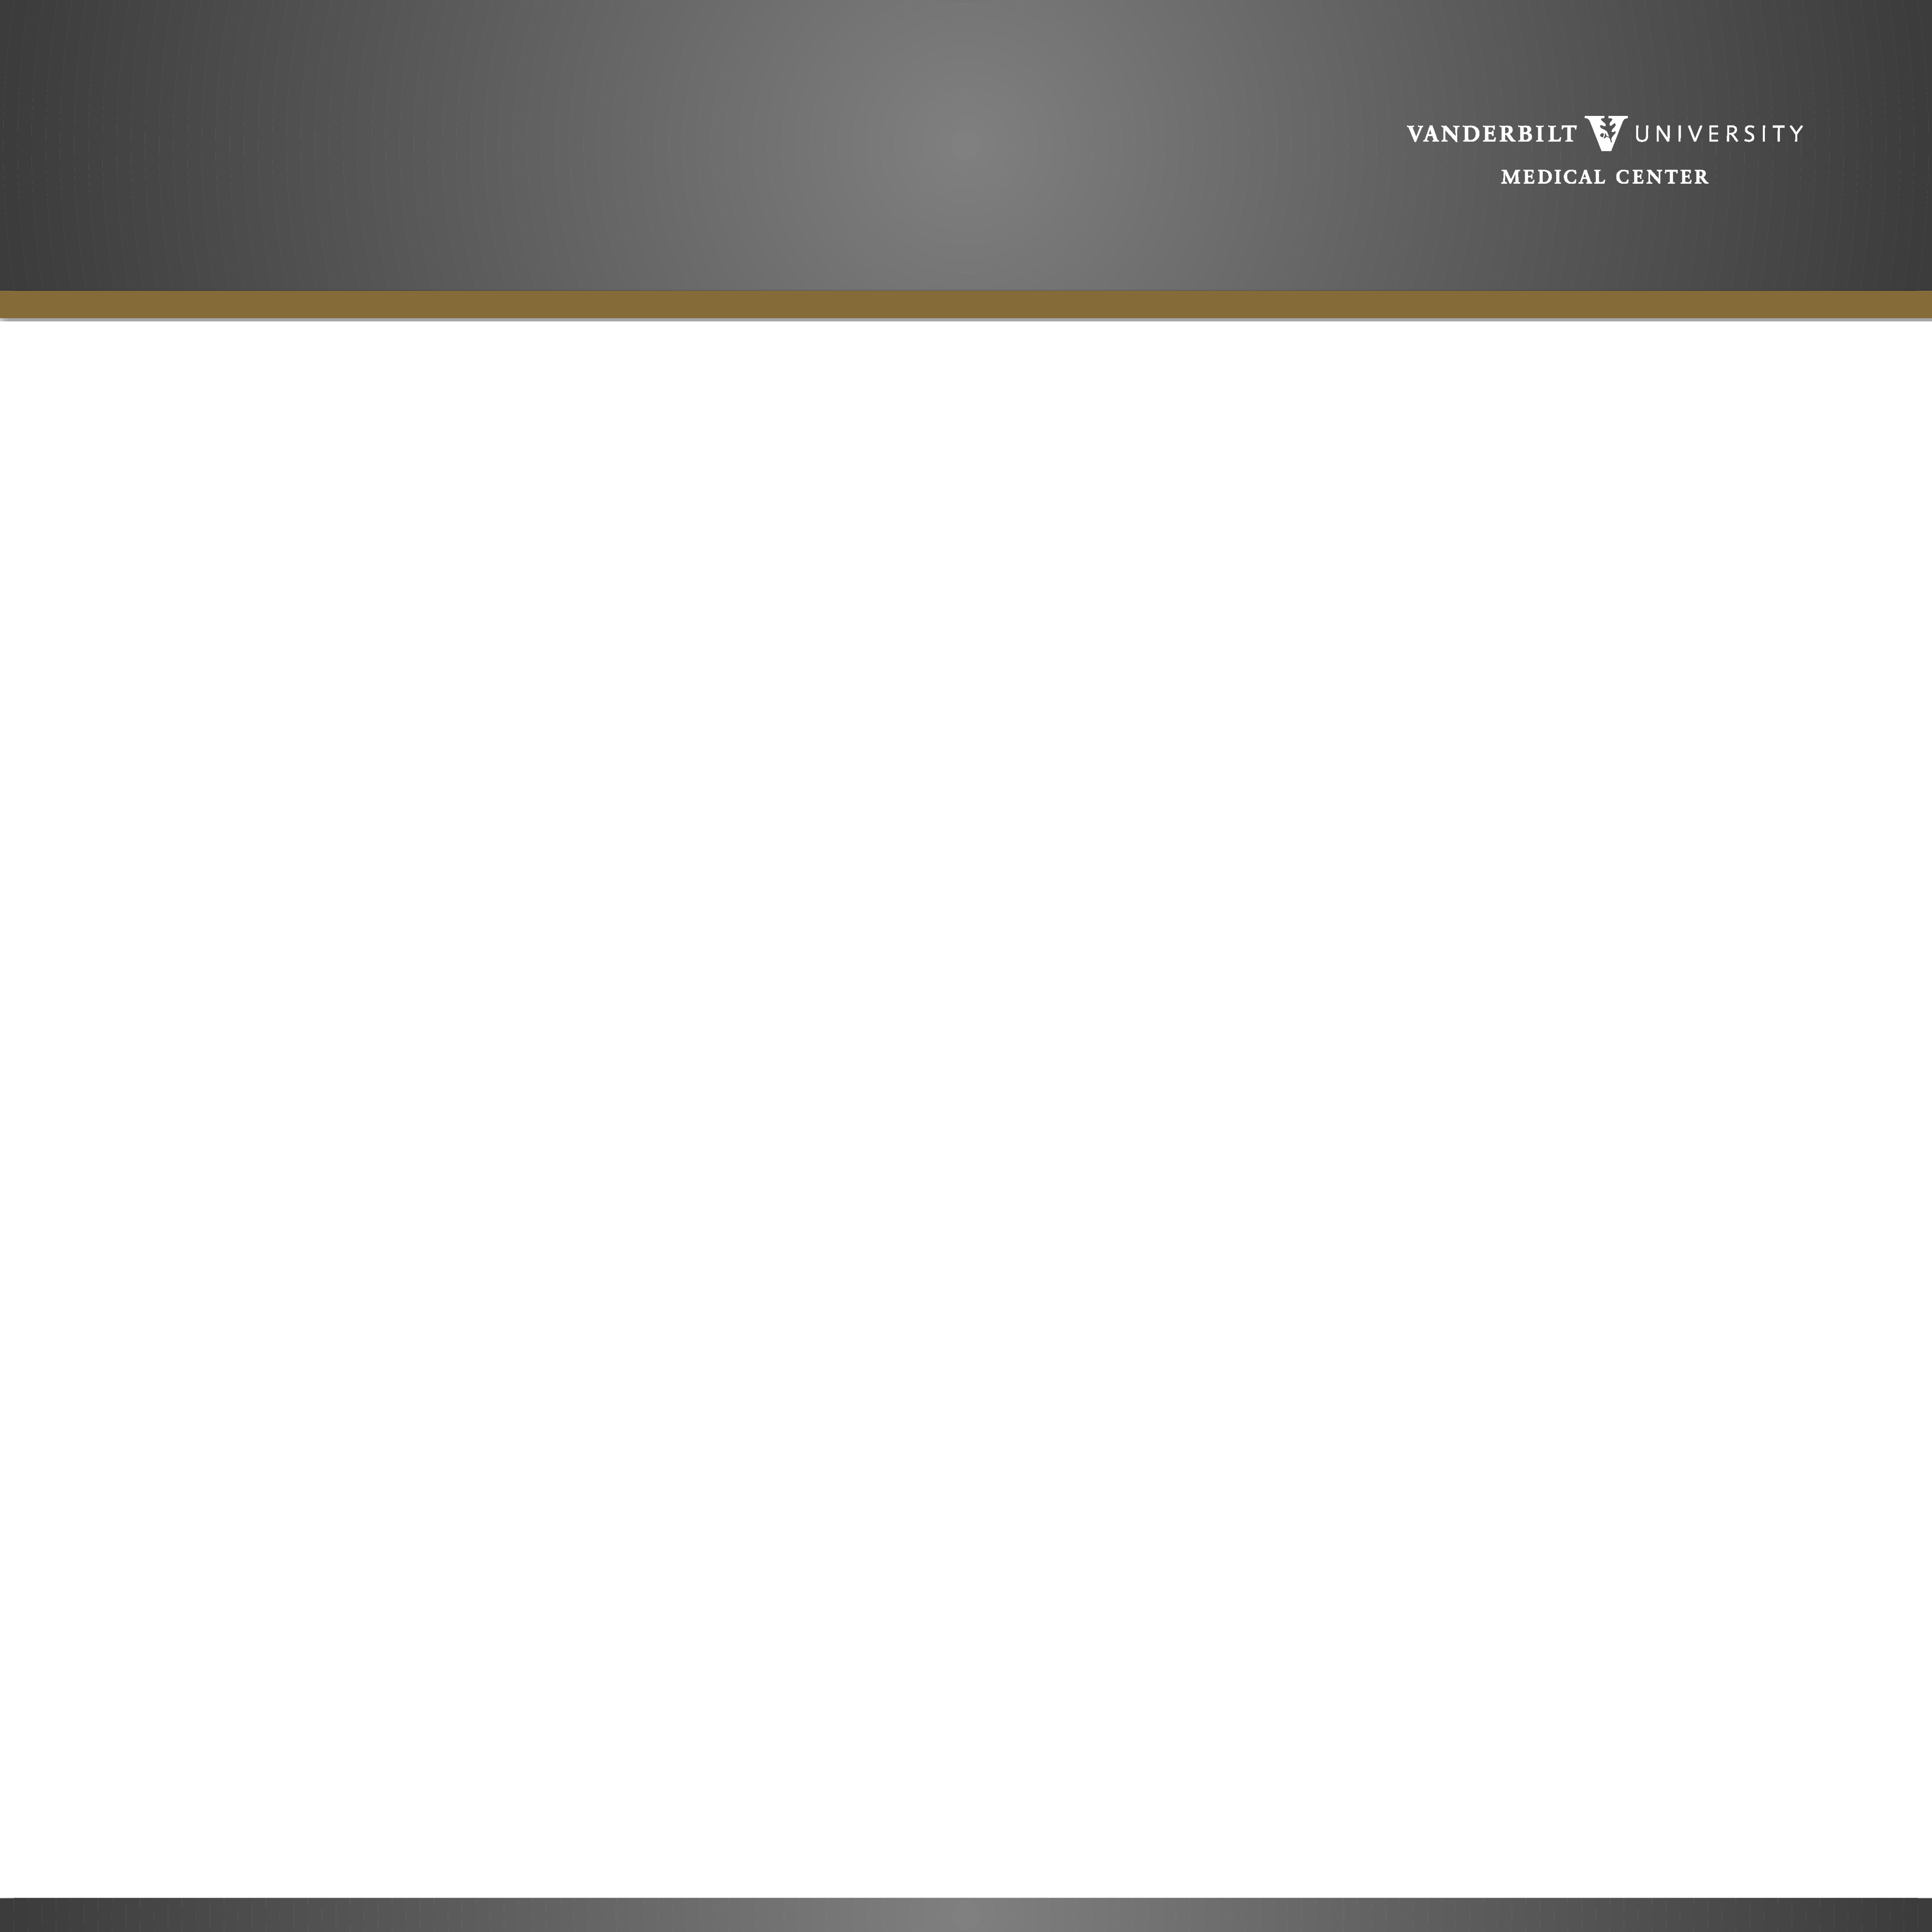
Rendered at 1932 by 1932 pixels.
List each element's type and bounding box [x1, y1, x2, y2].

picture [1407, 116, 1803, 184]
